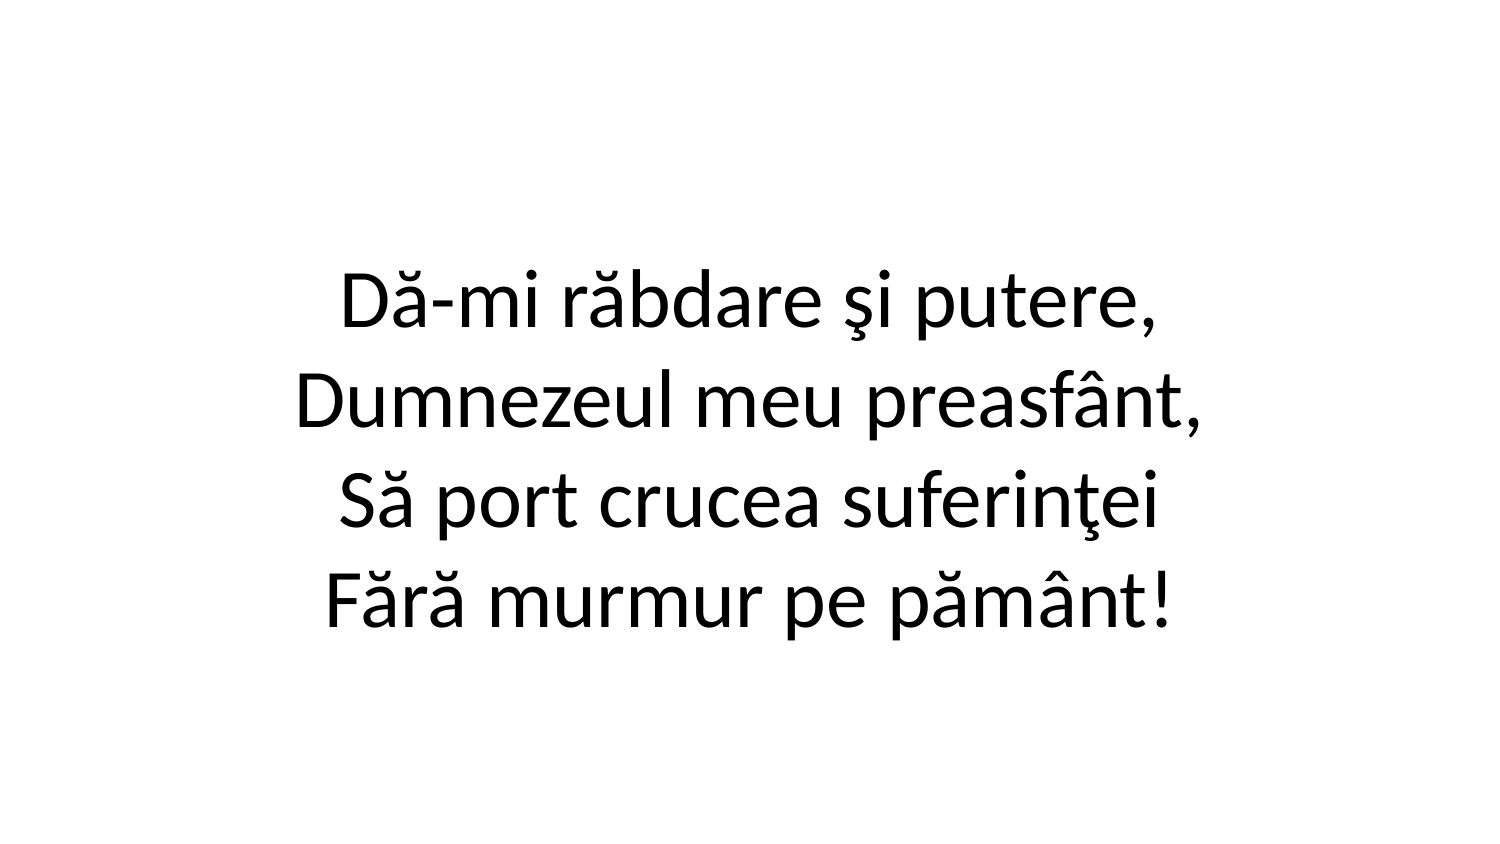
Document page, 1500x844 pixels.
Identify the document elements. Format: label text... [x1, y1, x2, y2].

text_box Dă-mi răbdare şi putere, Dumnezeul meu preasfânt, Să port crucea suferinţei Fără murmur pe pământ! [279, 192, 1221, 652]
